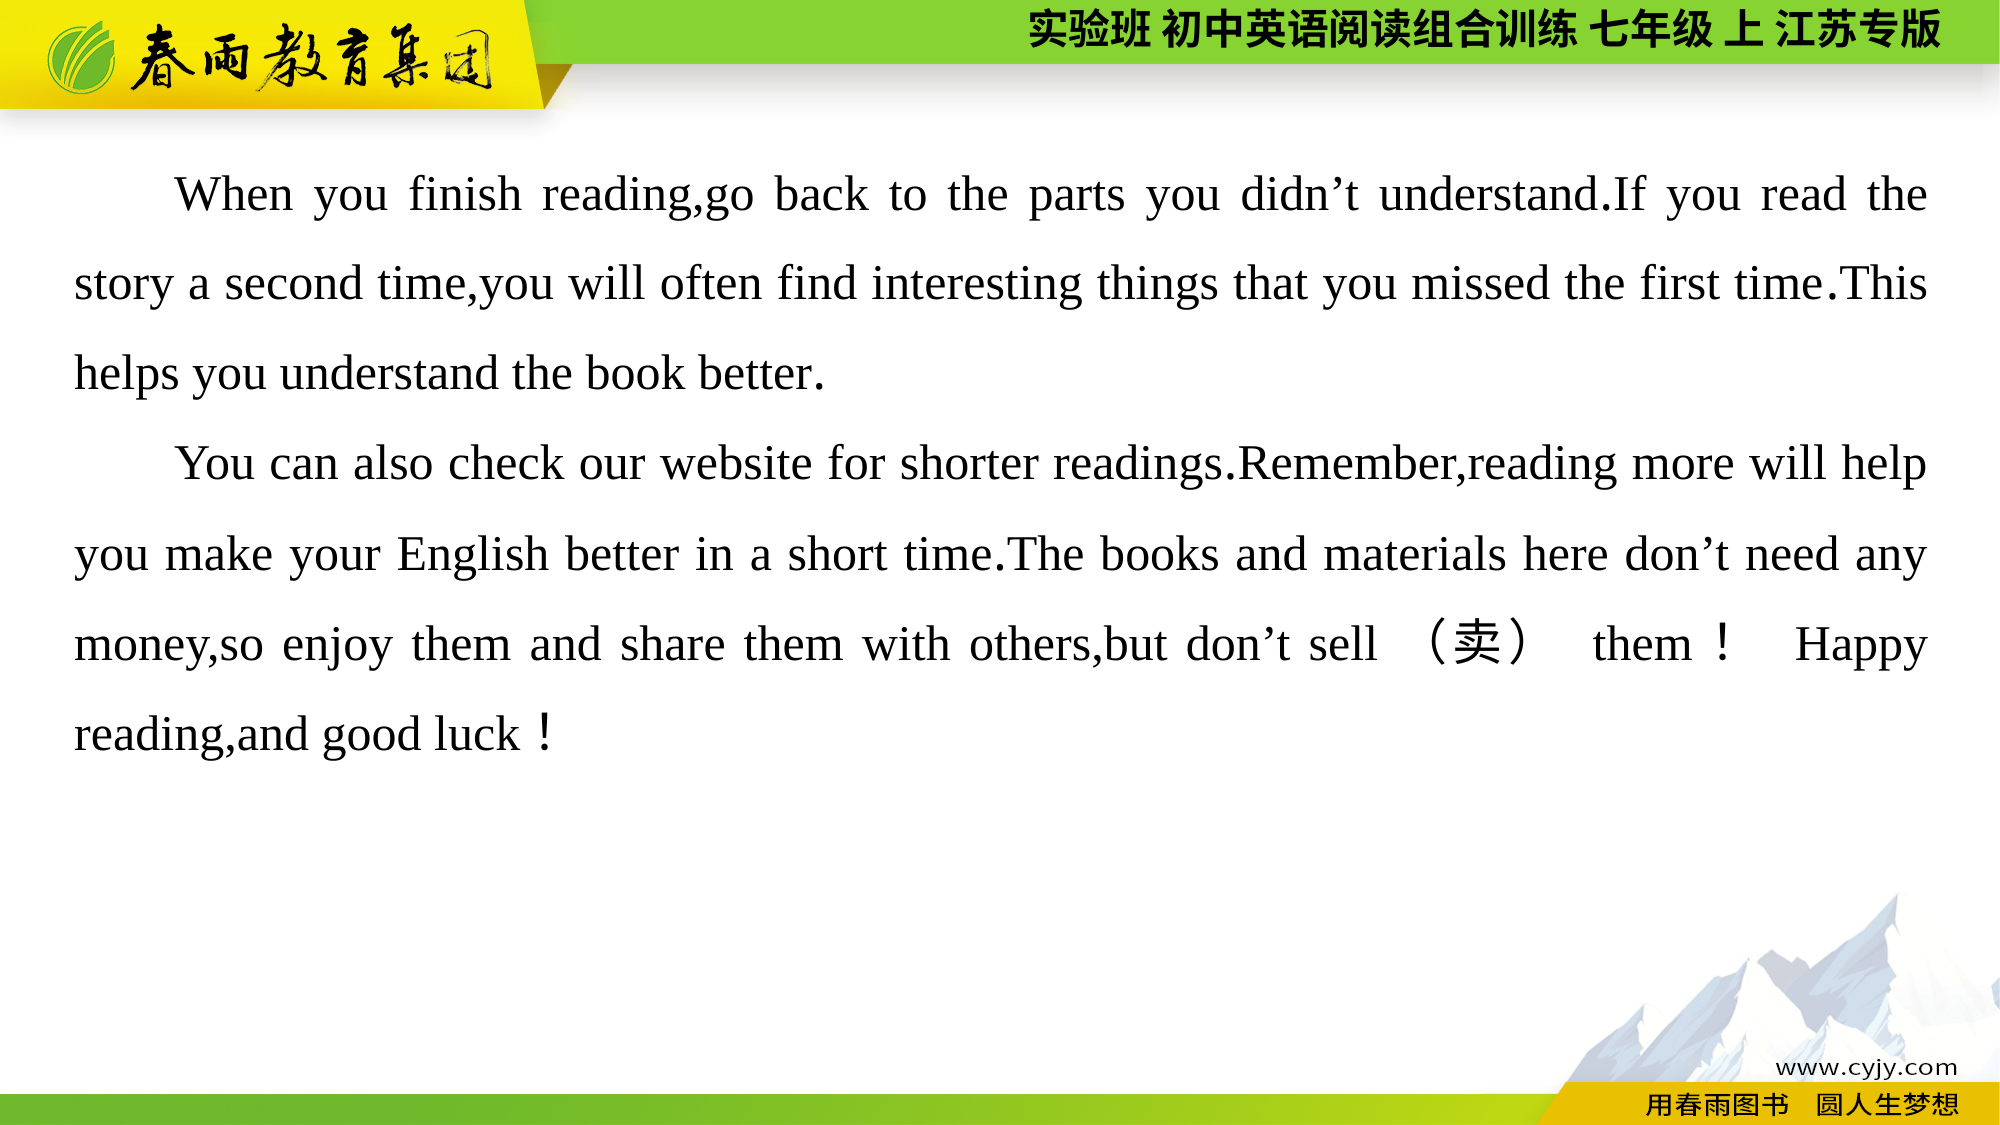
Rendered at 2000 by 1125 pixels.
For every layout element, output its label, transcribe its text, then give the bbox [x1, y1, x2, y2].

list When you finish reading,go back to the parts you didn’t understand.If you read the story a second time,you will often find interesting things that you missed the first time.This helps you understand the book better. You can also check our website for shorter readings.Remember,reading more will help you make your English better in a short time.The books and materials here don’t need any money,so enjoy them and share them with others,but don’t sell（卖） them！ Happy reading,and good luck！ [59, 122, 1944, 763]
picture [0, 0, 2000, 1125]
